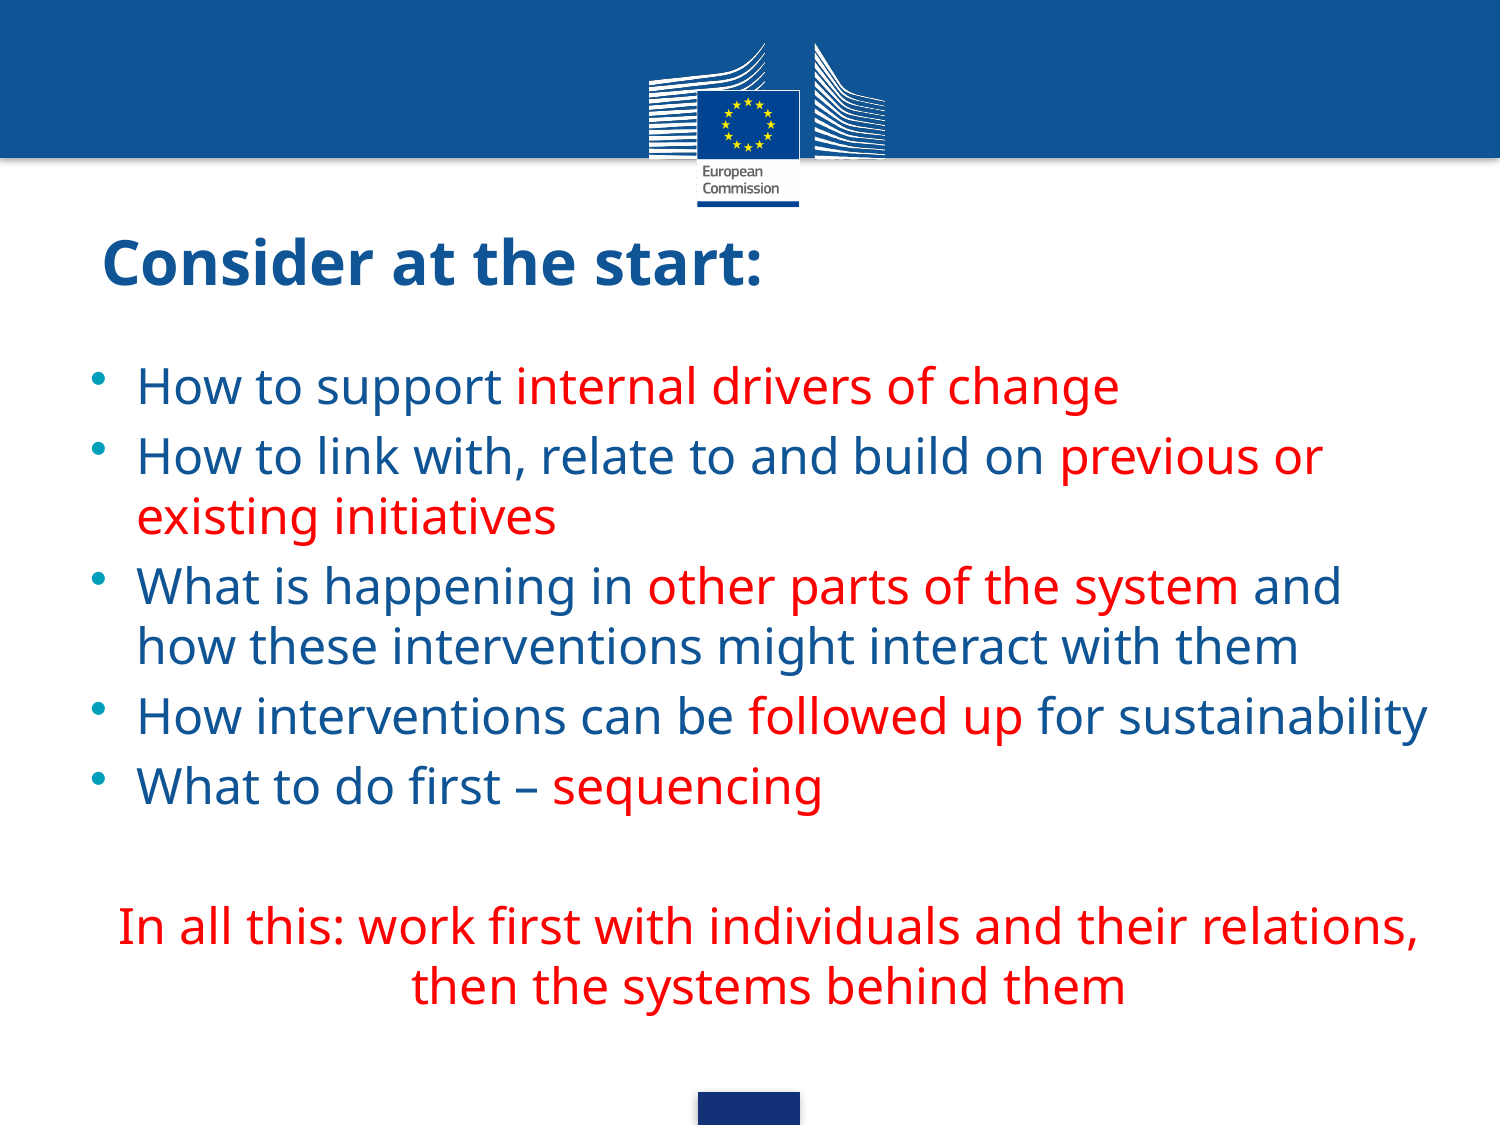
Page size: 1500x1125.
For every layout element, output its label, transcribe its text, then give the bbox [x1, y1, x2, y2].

title Consider at the start: [85, 183, 1399, 338]
picture [649, 42, 885, 183]
list How to support internal drivers of change How to link with, relate to and build on previous or existing initiatives What is happening in other parts of the system and how these interventions might interact with them How interventions can be followed up for sustainability What to do first – sequencing In all this: work first with individuals and their relations, then the systems behind them [0, 347, 1464, 1052]
